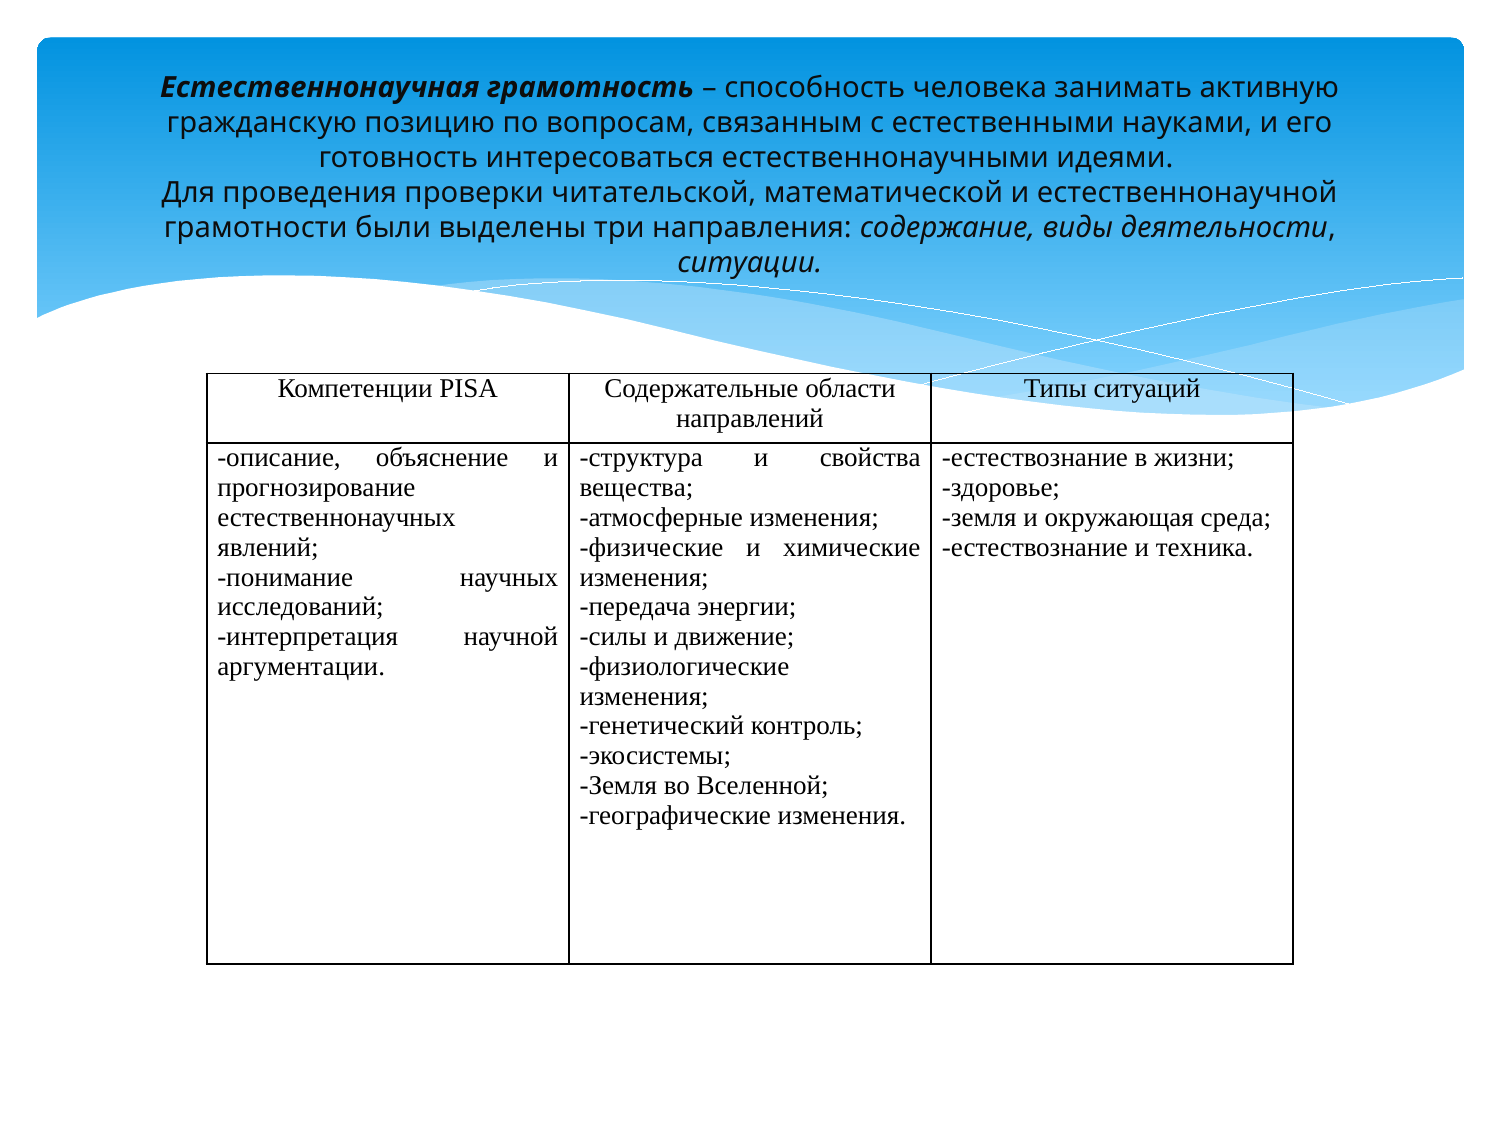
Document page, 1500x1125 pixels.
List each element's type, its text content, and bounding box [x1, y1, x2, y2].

title Естественнонаучная грамотность – способность человека занимать активную гражданскую позицию по вопросам, связанным с естественными науками, и его готовность интересоваться естественнонаучными идеями. Для проведения проверки читательской, математической и естественнонаучной грамотности были выделены три направления: содержание, виды деятельности, ситуации. [75, 55, 1425, 327]
table_header Содержательные области направлений [570, 374, 930, 442]
table_cell -структура и свойства вещества; -атмосферные изменения; -физические и химические изменения; -передача энергии; -силы и движение; -физиологические изменения; -генетический контроль; -экосистемы; -Земля во Вселенной; -географические изменения. [570, 444, 930, 963]
table_header Компетенции PISA [208, 374, 568, 442]
table_cell -описание, объяснение и прогнозирование естественнонаучных явлений; -понимание научных исследований; -интерпретация научной аргументации. [208, 444, 568, 963]
table_header Типы ситуаций [932, 374, 1292, 442]
table_cell -естествознание в жизни; -здоровье; -земля и окружающая среда; -естествознание и техника. [932, 444, 1292, 963]
